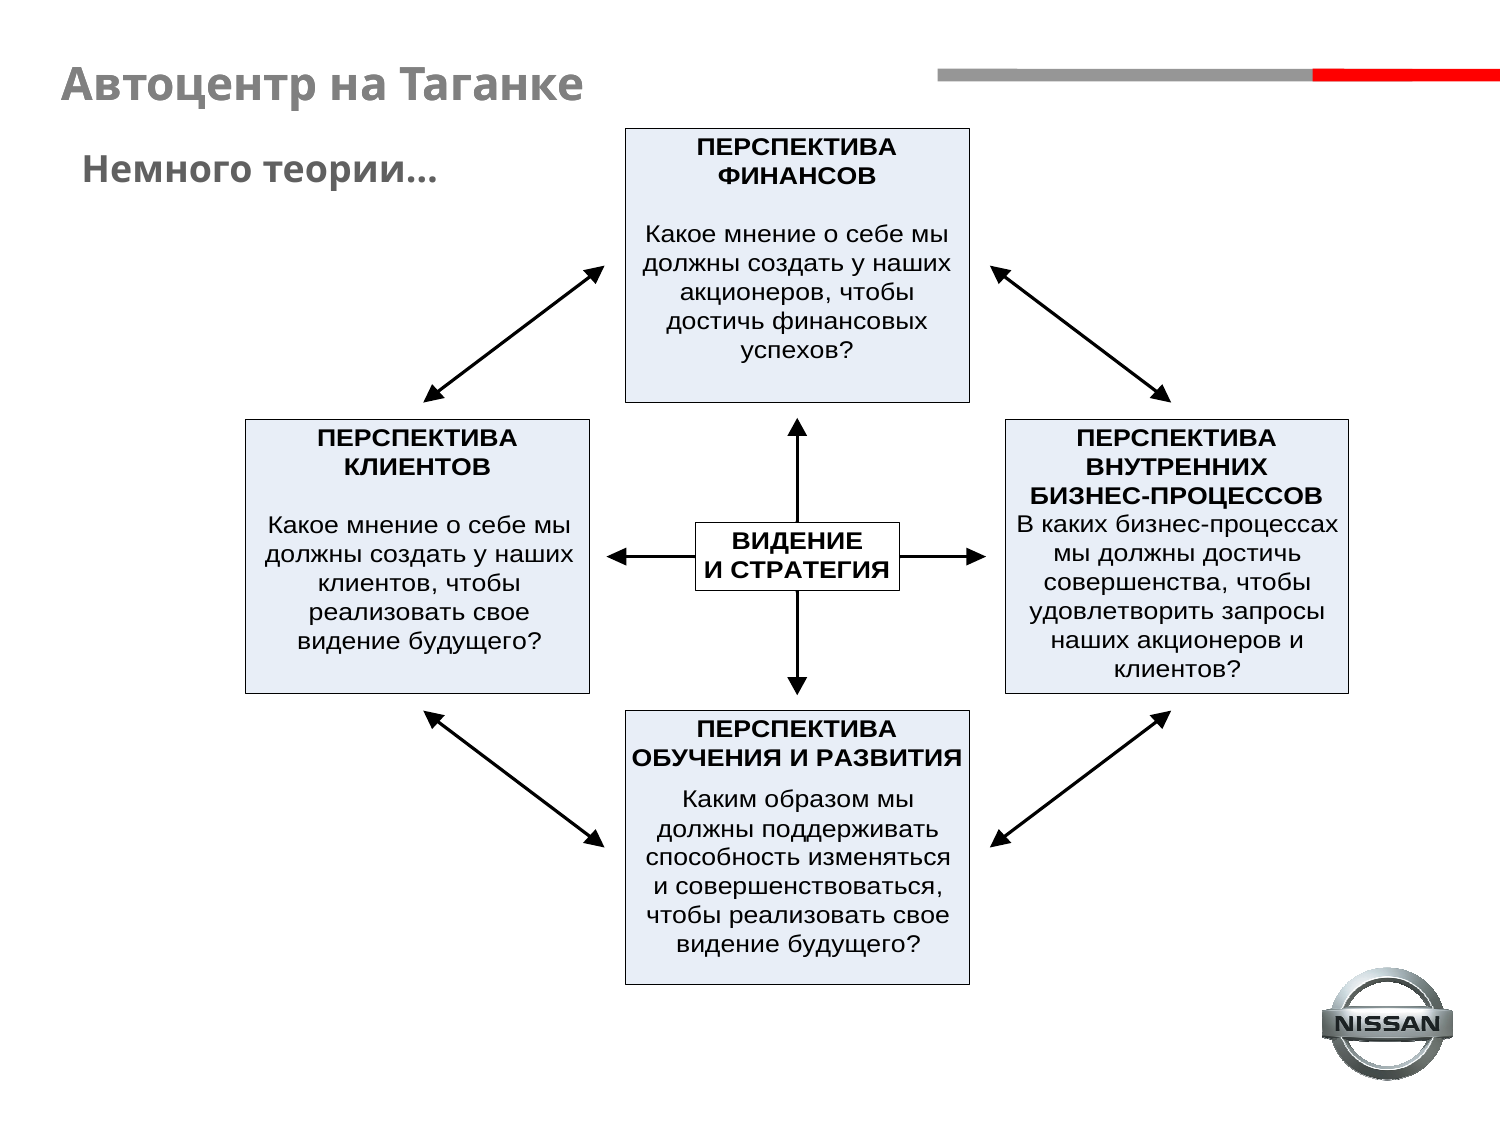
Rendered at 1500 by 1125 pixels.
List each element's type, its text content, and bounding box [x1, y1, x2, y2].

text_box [241, 125, 1353, 988]
subtitle Немного теории… [41, 136, 236, 232]
